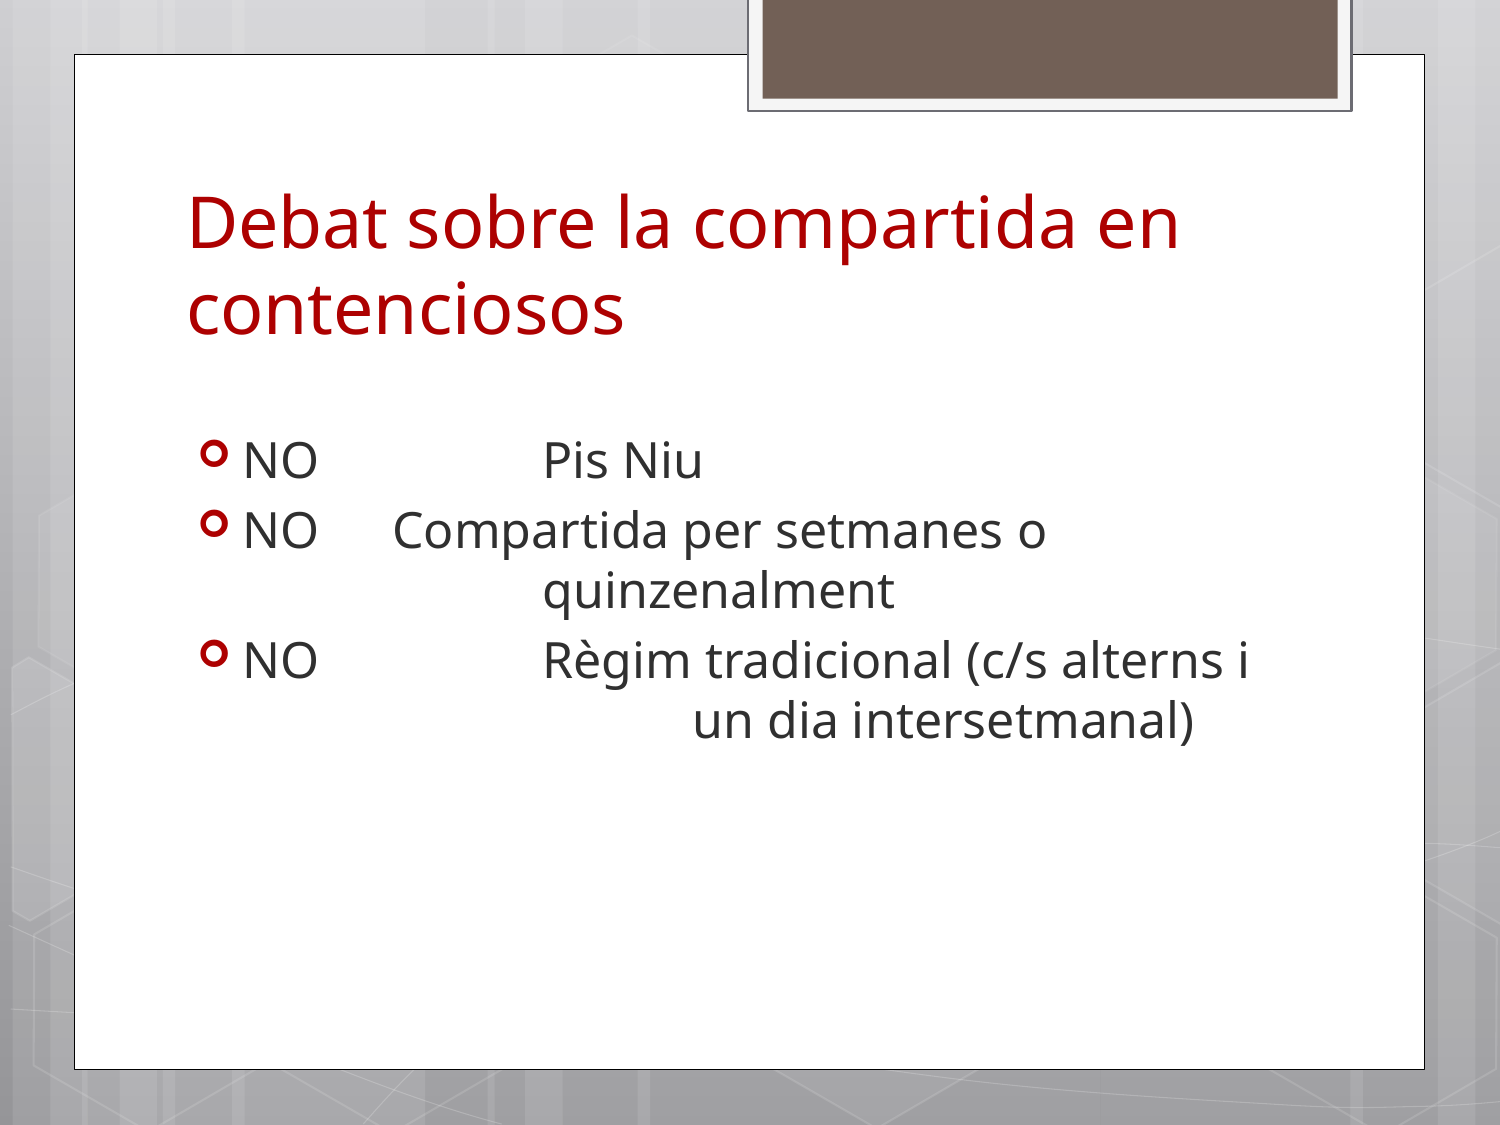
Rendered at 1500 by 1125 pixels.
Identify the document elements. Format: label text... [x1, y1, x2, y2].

title Debat sobre la compartida en contenciosos [171, 168, 1324, 357]
list NO Pis Niu NO Compartida per setmanes o quinzenalment NO Règim tradicional (c/s alterns i un dia intersetmanal) [171, 420, 1283, 957]
